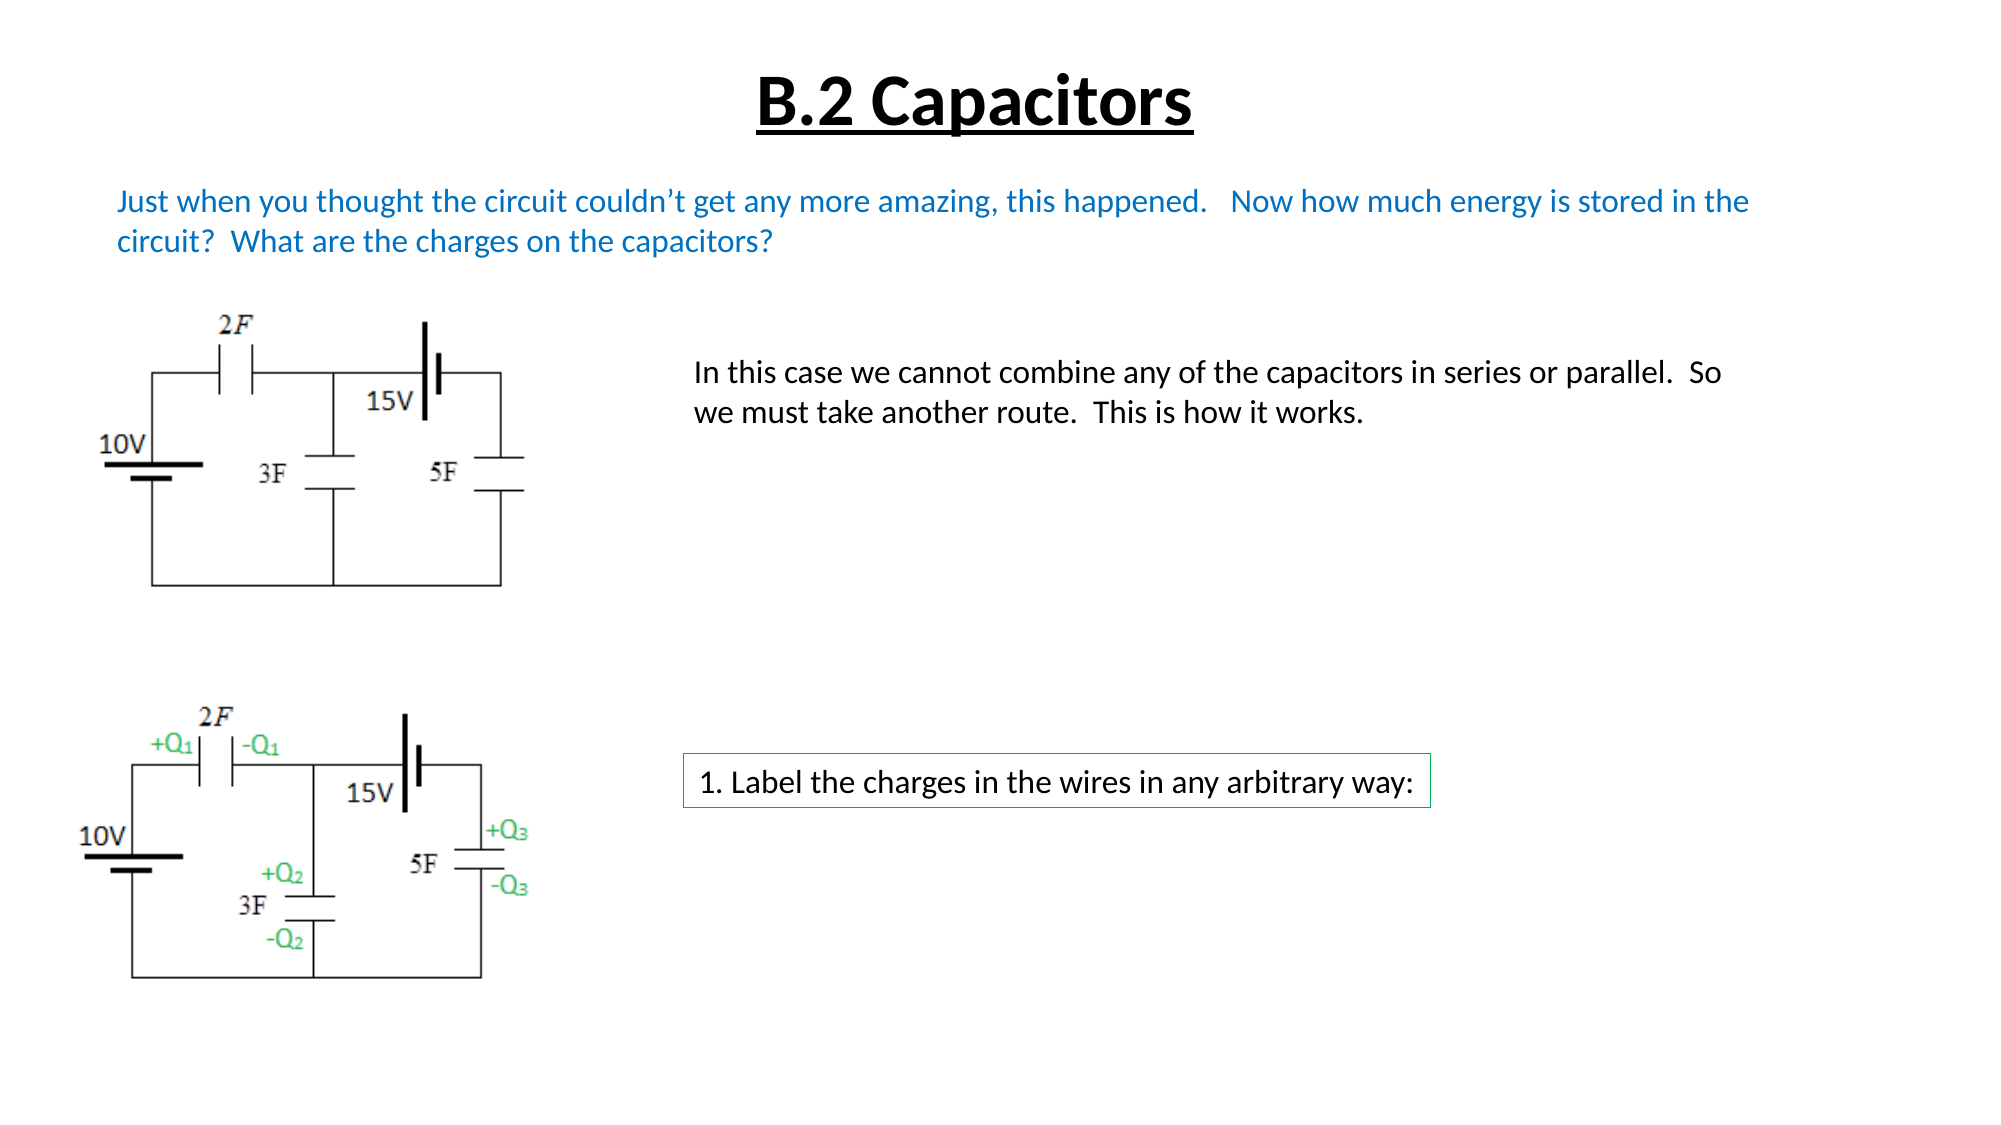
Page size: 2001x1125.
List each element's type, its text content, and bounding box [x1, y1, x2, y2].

text_box B.2 Capacitors [741, 53, 1213, 152]
text_box In this case we cannot combine any of the capacitors in series or parallel. So we must take another route. This is how it works. [679, 342, 1746, 438]
text_box 1. Label the charges in the wires in any arbitrary way: [683, 753, 1431, 808]
text_box Just when you thought the circuit couldn’t get any more amazing, this happened. Now how much energy is stored in the circuit? What are the charges on the capacitors? [102, 171, 1859, 266]
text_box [86, 298, 559, 625]
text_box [66, 690, 579, 1017]
